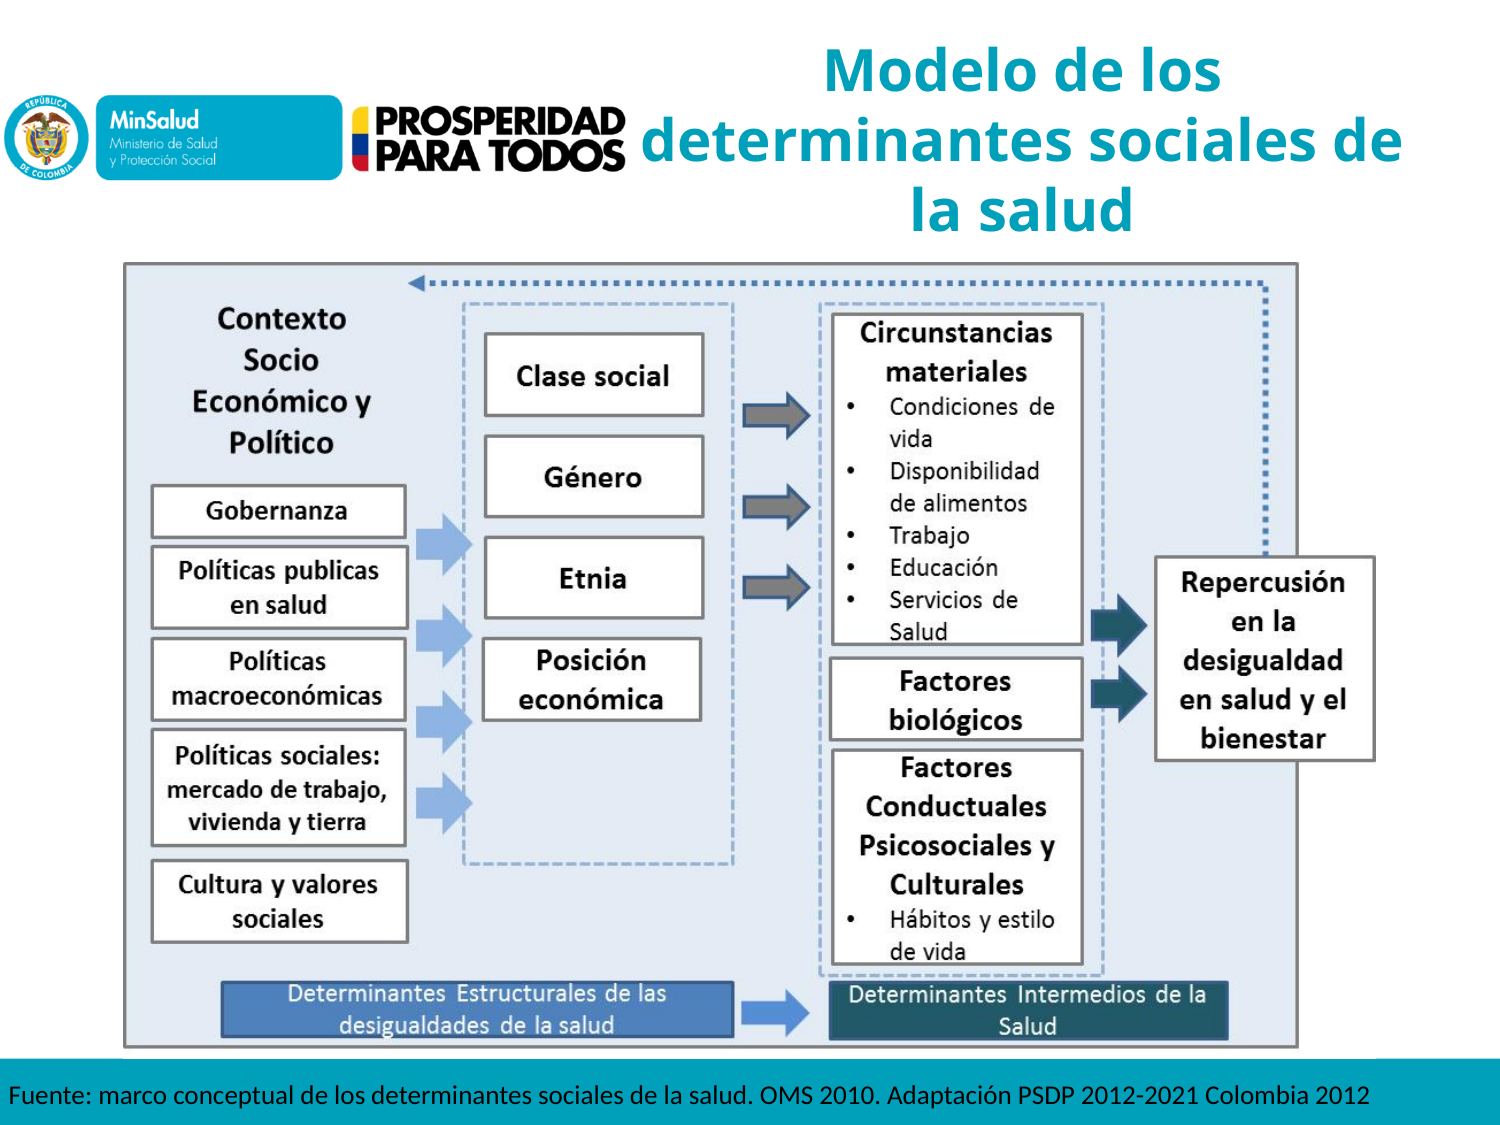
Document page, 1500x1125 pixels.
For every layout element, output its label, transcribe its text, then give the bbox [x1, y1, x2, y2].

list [123, 262, 1377, 1059]
picture [0, 78, 620, 194]
title Modelo de los determinantes sociales de la salud [620, 42, 1425, 233]
text_box Fuente: marco conceptual de los determinantes sociales de la salud. OMS 2010. Adaptación PSDP 2012-2021 Colombia 2012 [0, 1069, 1494, 1117]
